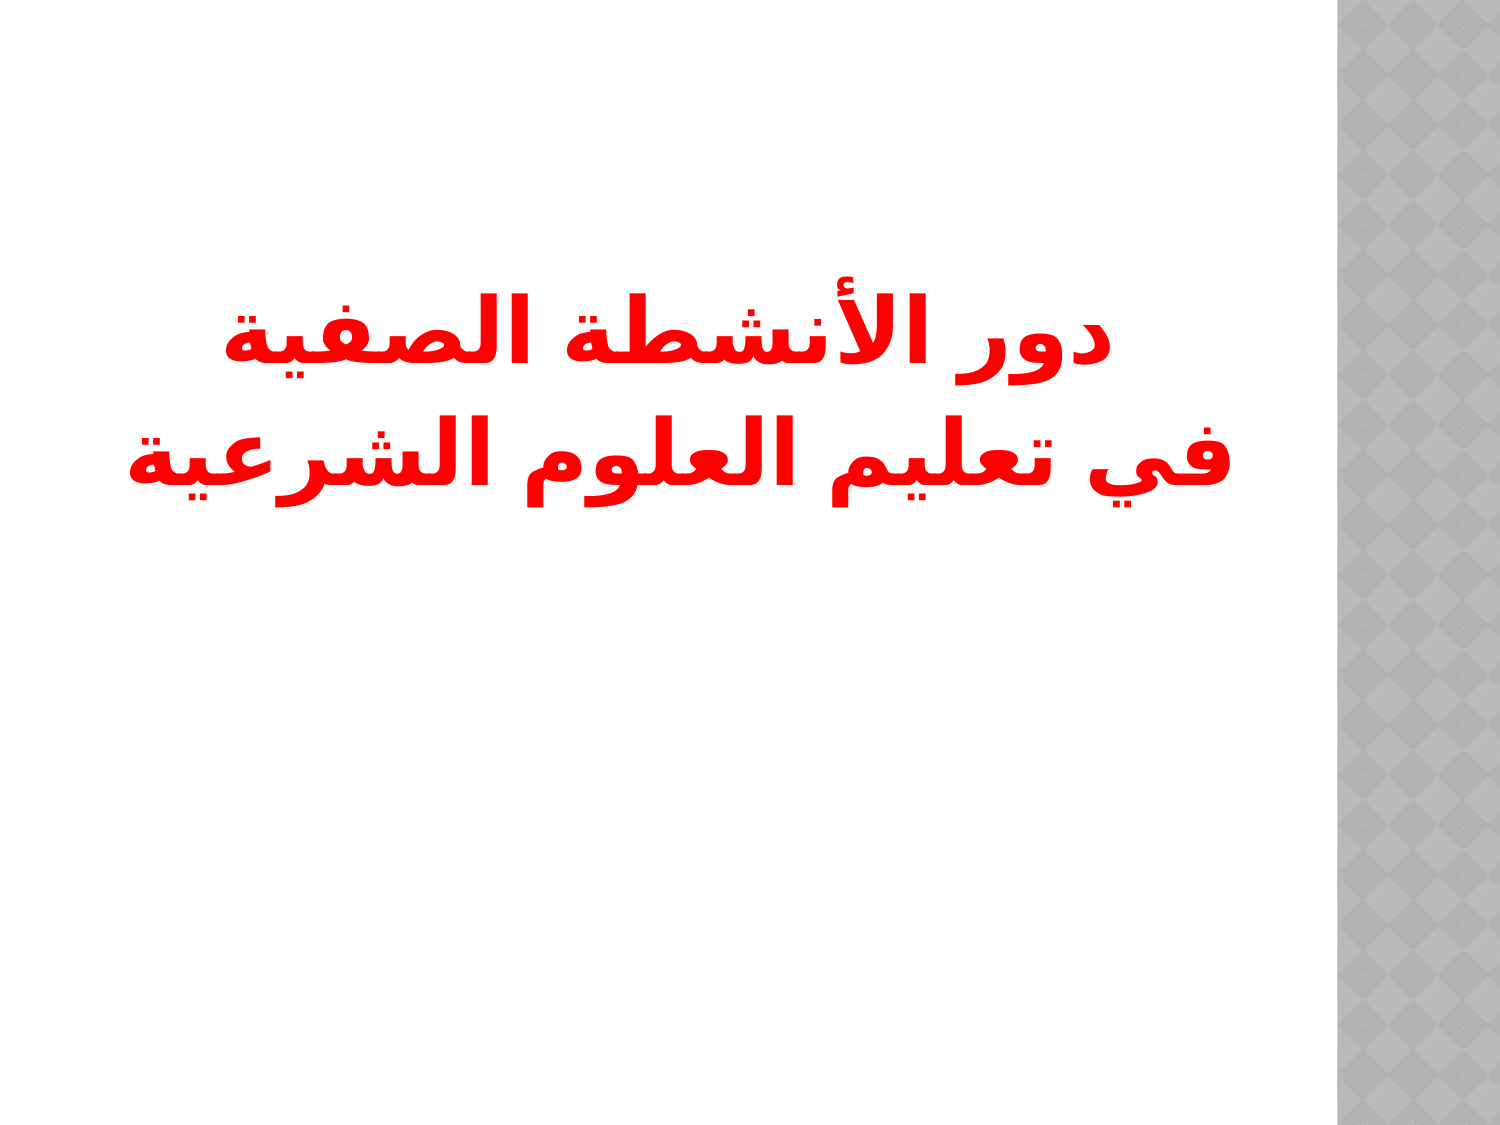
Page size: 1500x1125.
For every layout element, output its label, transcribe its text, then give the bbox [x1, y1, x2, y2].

list دور الأنشطة الصفية في تعليم العلوم الشرعية [75, 264, 1263, 1059]
